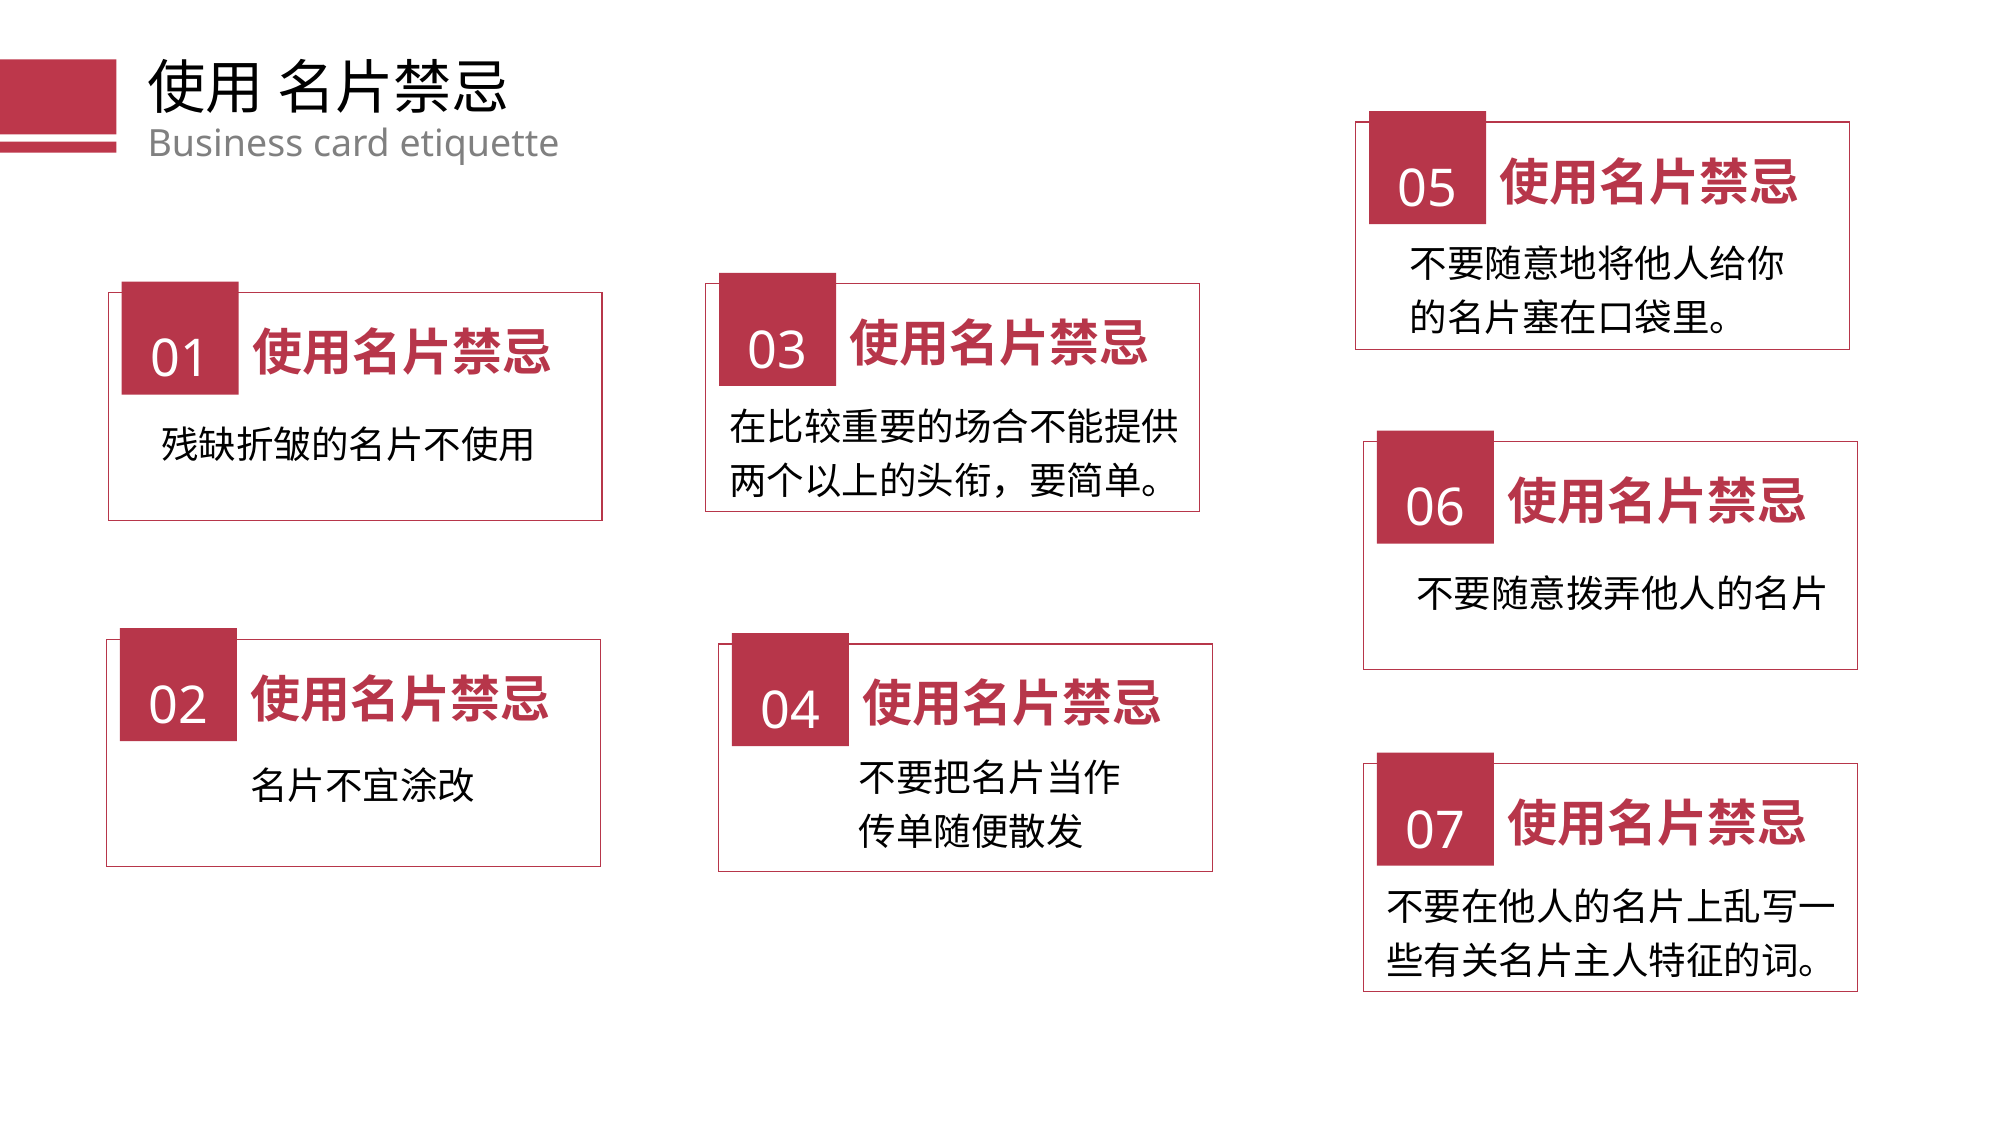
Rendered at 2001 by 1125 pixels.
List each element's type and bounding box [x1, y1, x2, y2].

text_box [106, 628, 644, 872]
text_box [718, 632, 1213, 872]
text_box [1363, 430, 1858, 680]
text_box [1355, 111, 1850, 351]
text_box [705, 272, 1200, 560]
text_box [108, 281, 603, 531]
text_box [0, 42, 580, 172]
text_box [1363, 752, 1858, 1032]
